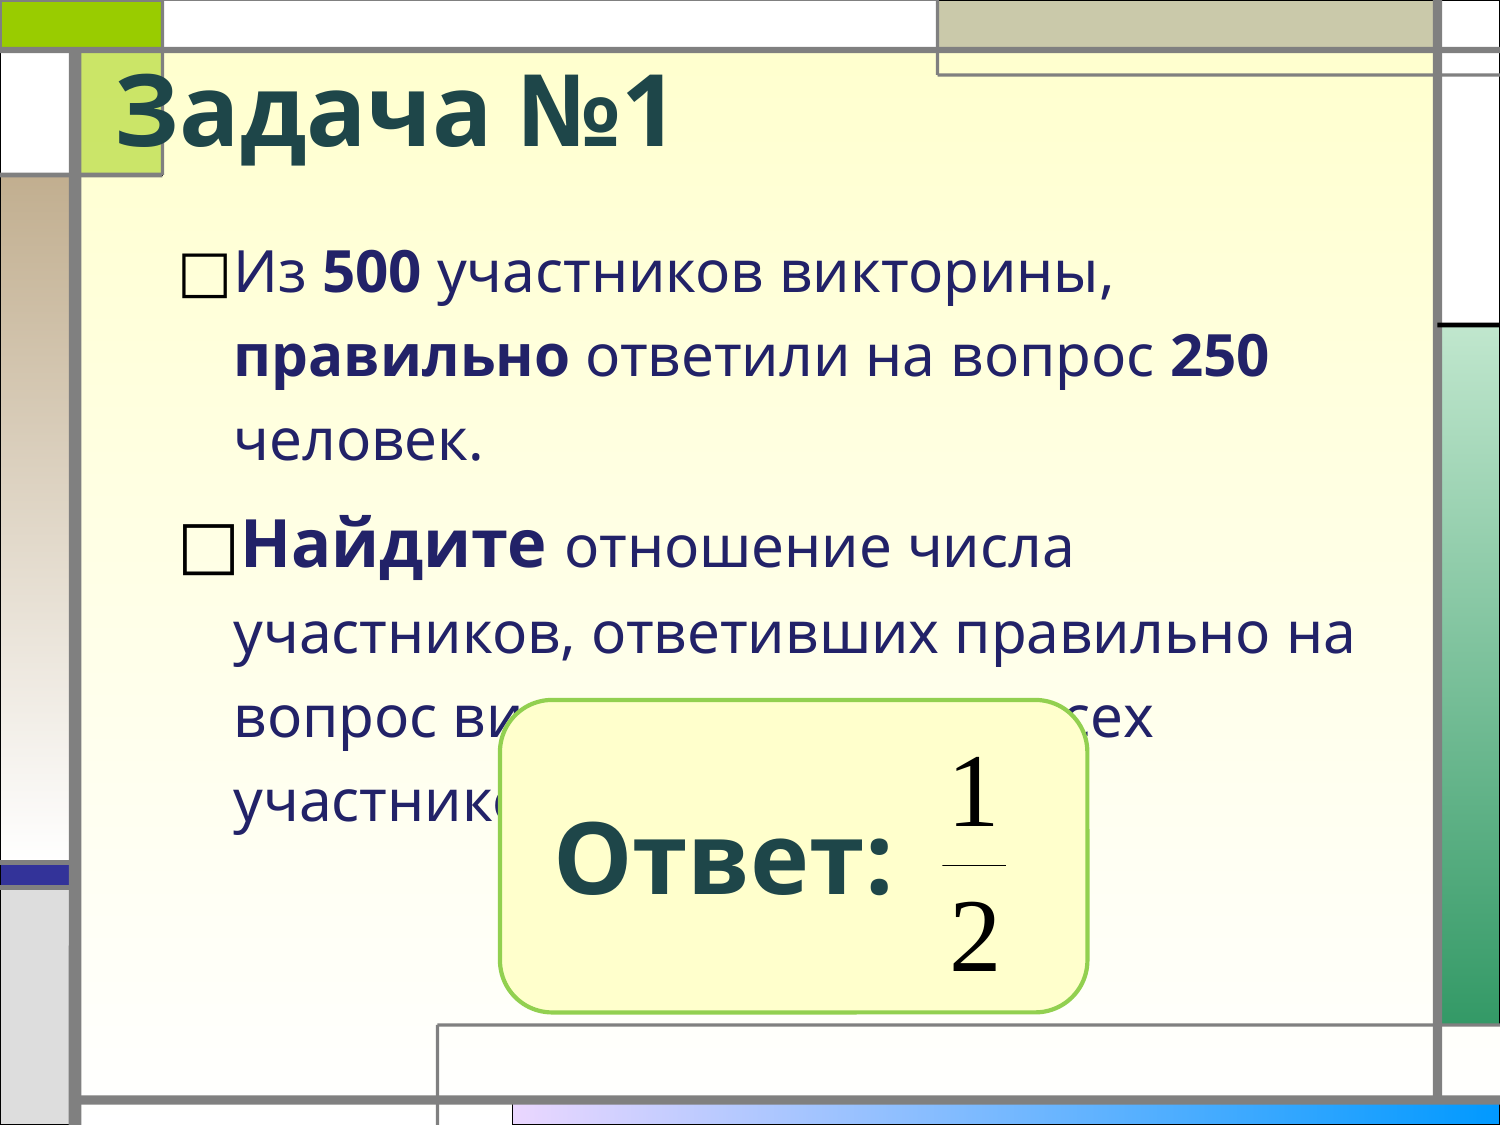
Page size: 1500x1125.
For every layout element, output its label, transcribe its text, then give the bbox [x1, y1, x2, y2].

list Из 500 участников викторины, правильно ответили на вопрос 250 человек. Найдите отношение числа участников, ответивших правильно на вопрос викторины, к числу всех участников. [162, 212, 1426, 676]
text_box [499, 699, 1088, 1013]
title Задача №1 [99, 12, 926, 201]
